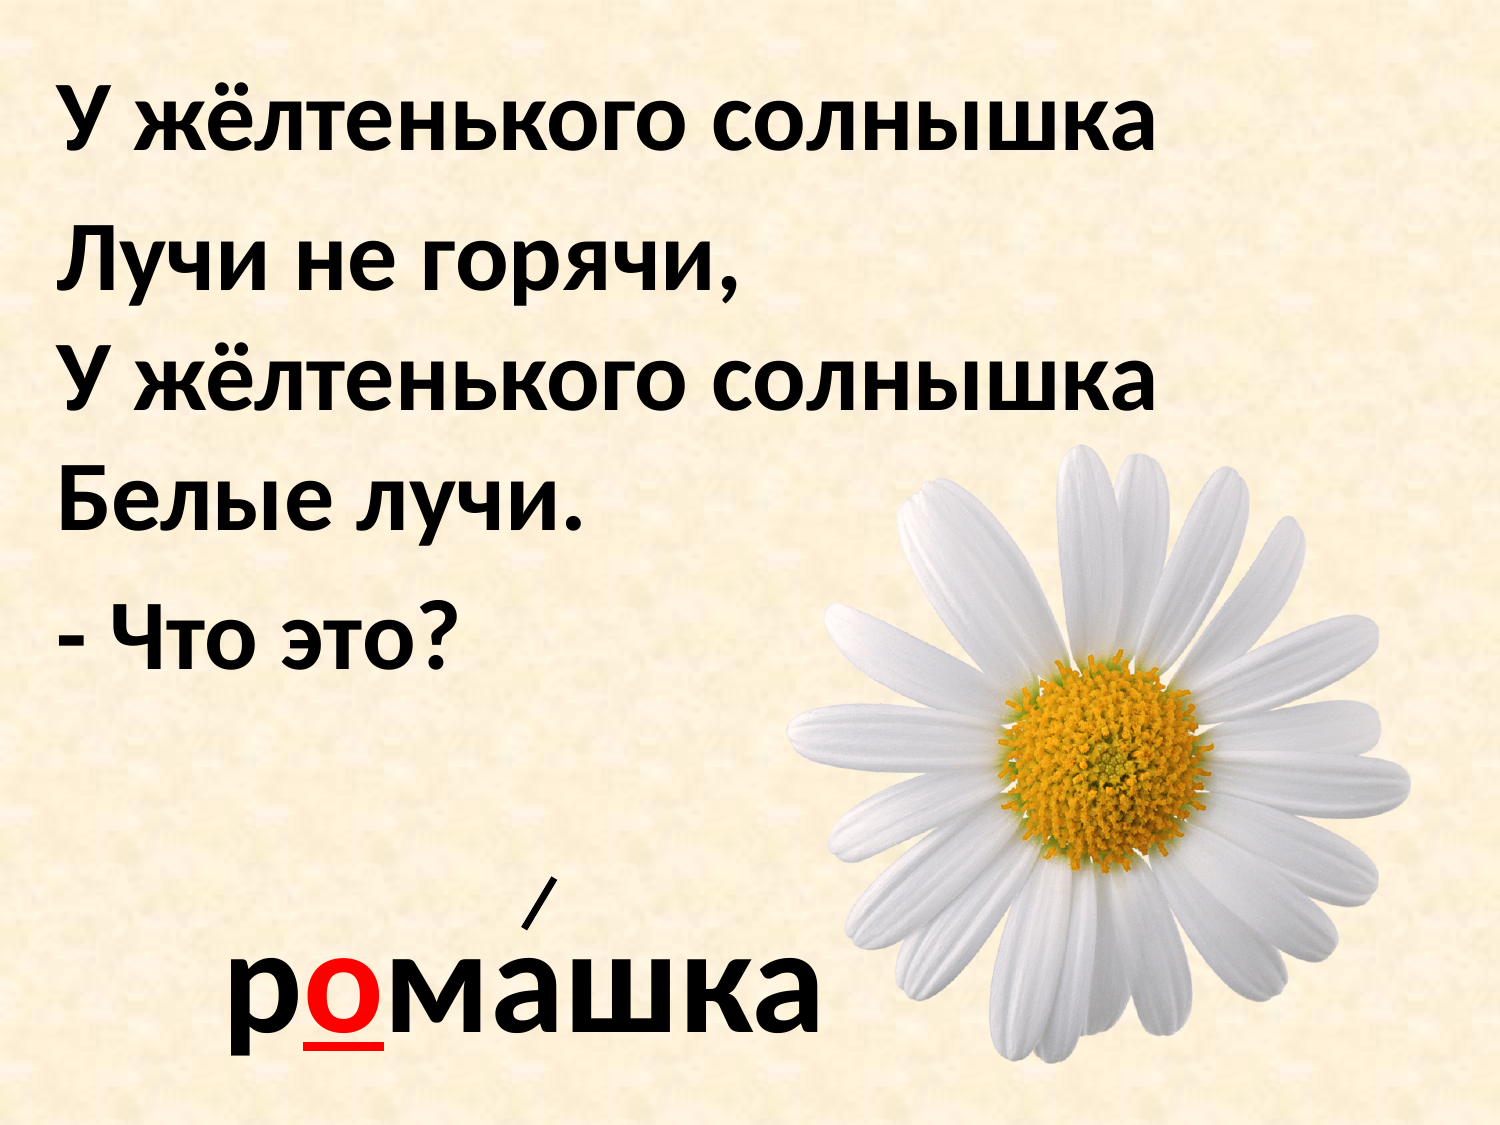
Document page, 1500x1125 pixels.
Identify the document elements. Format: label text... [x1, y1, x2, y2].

picture [0, 0, 1500, 1125]
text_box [523, 877, 555, 929]
list У жёлтенького солнышка Лучи не горячи, У жёлтенького солнышка Белые лучи. - Что это? [41, 42, 1392, 786]
text_box ромашка [38, 878, 780, 1066]
